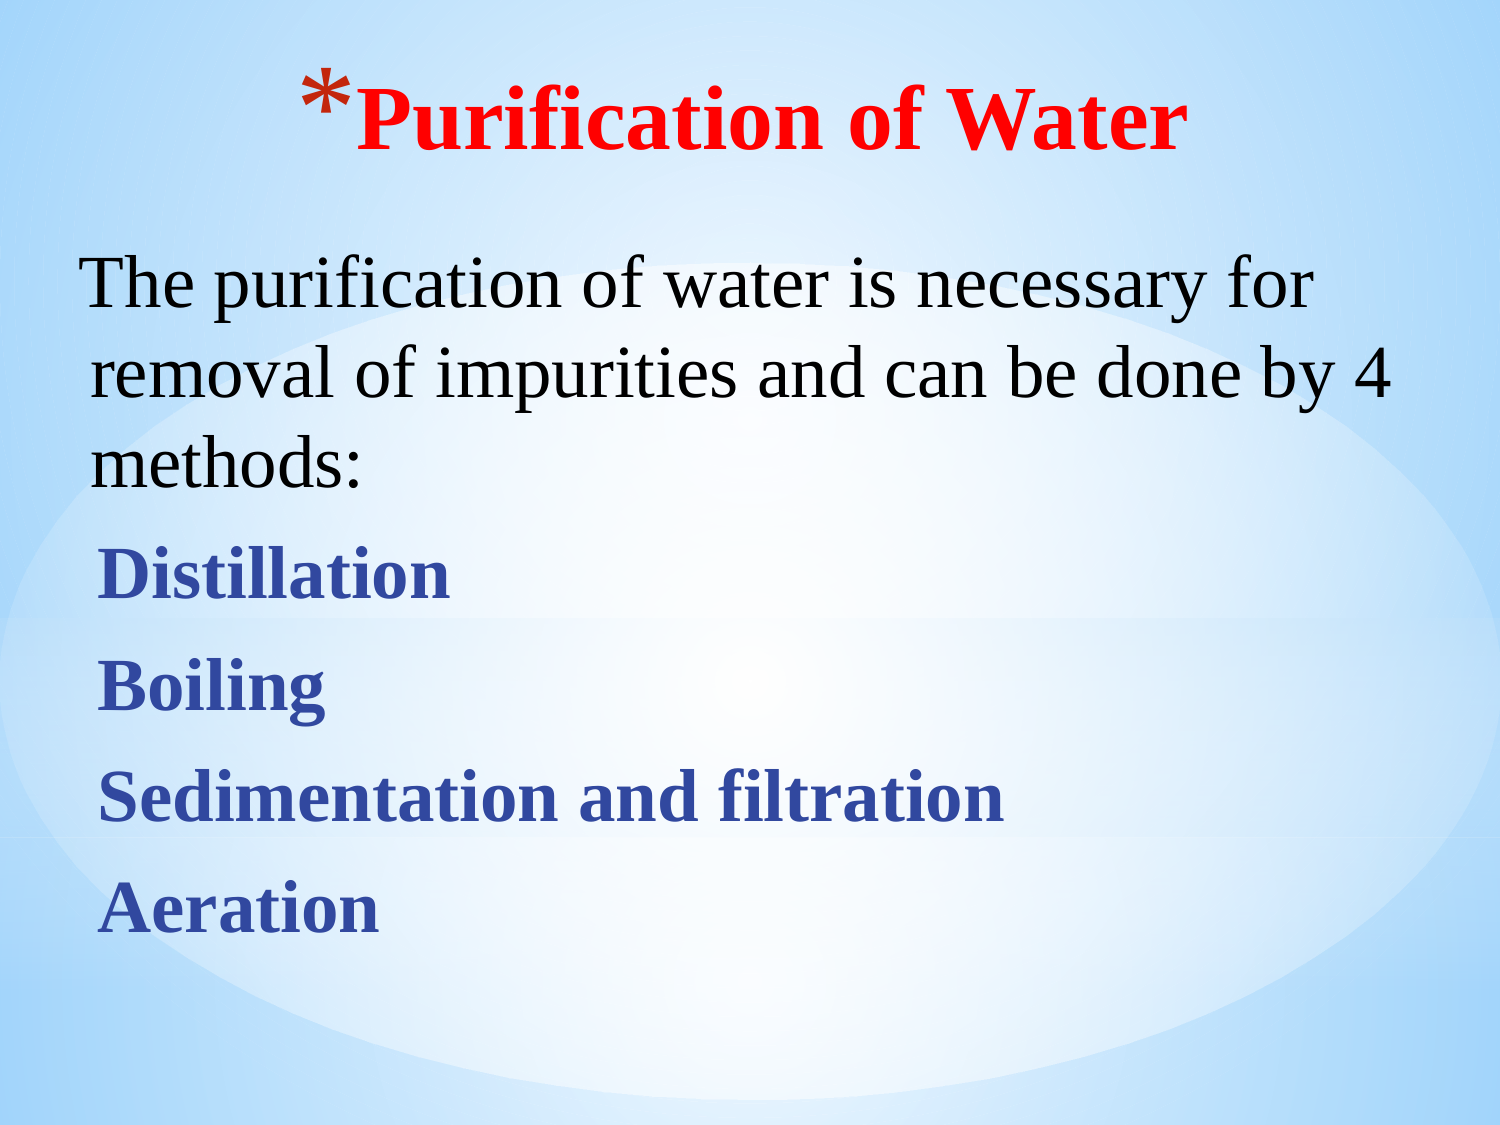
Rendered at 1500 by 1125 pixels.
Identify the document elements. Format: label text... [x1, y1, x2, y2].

title Purification of Water [137, 50, 1206, 224]
list The purification of water is necessary for removal of impurities and can be done by 4 methods: Distillation Boiling Sedimentation and filtration Aeration [37, 224, 1438, 975]
